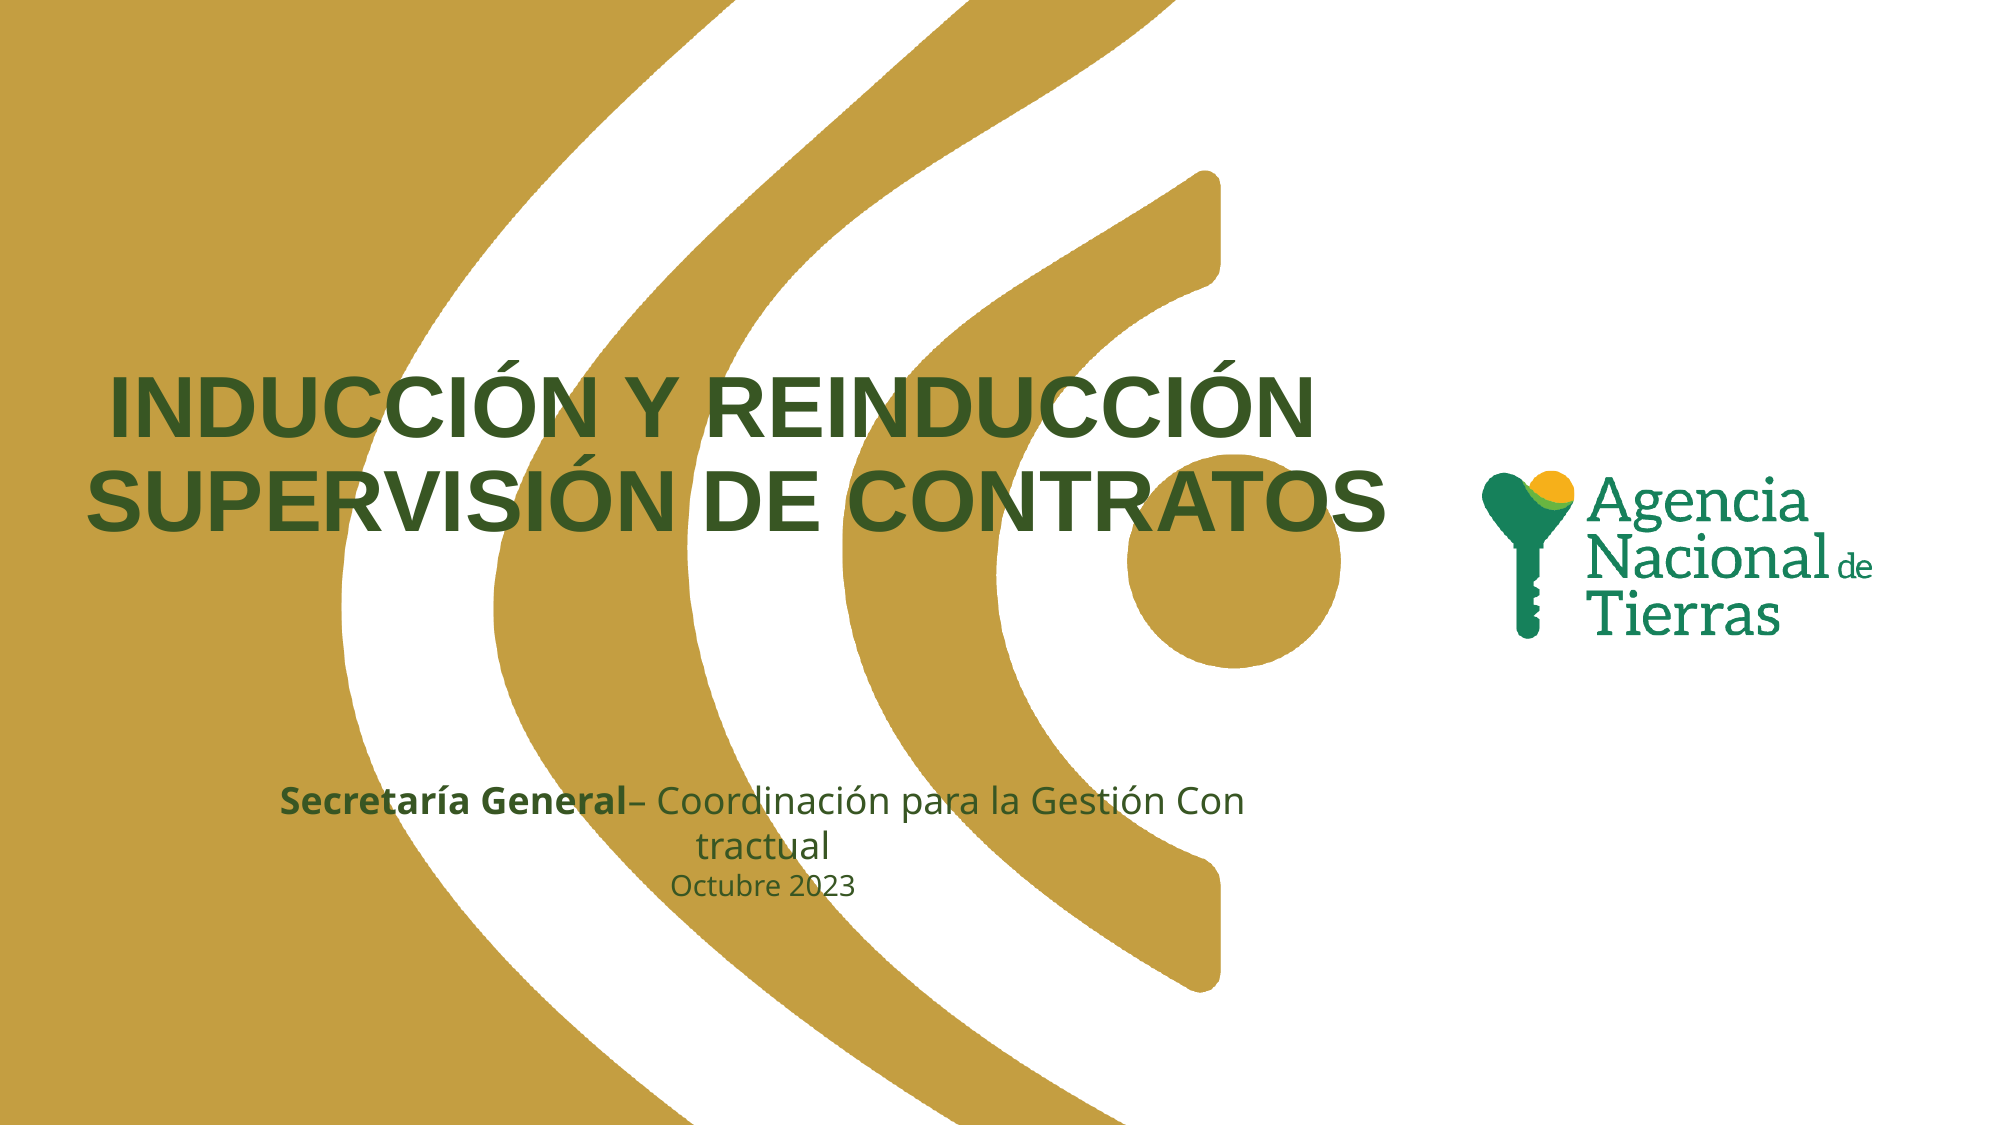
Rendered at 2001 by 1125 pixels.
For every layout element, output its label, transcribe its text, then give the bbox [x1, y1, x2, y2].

text_box Secretaría General– Coordinación para la Gestión Contractual​ Octubre 2023 [263, 769, 1263, 910]
picture [0, 0, 1456, 1125]
picture [1470, 451, 1884, 674]
text_box INDUCCIÓN Y REINDUCCIÓN SUPERVISIÓN DE CONTRATOS [30, 355, 1470, 700]
